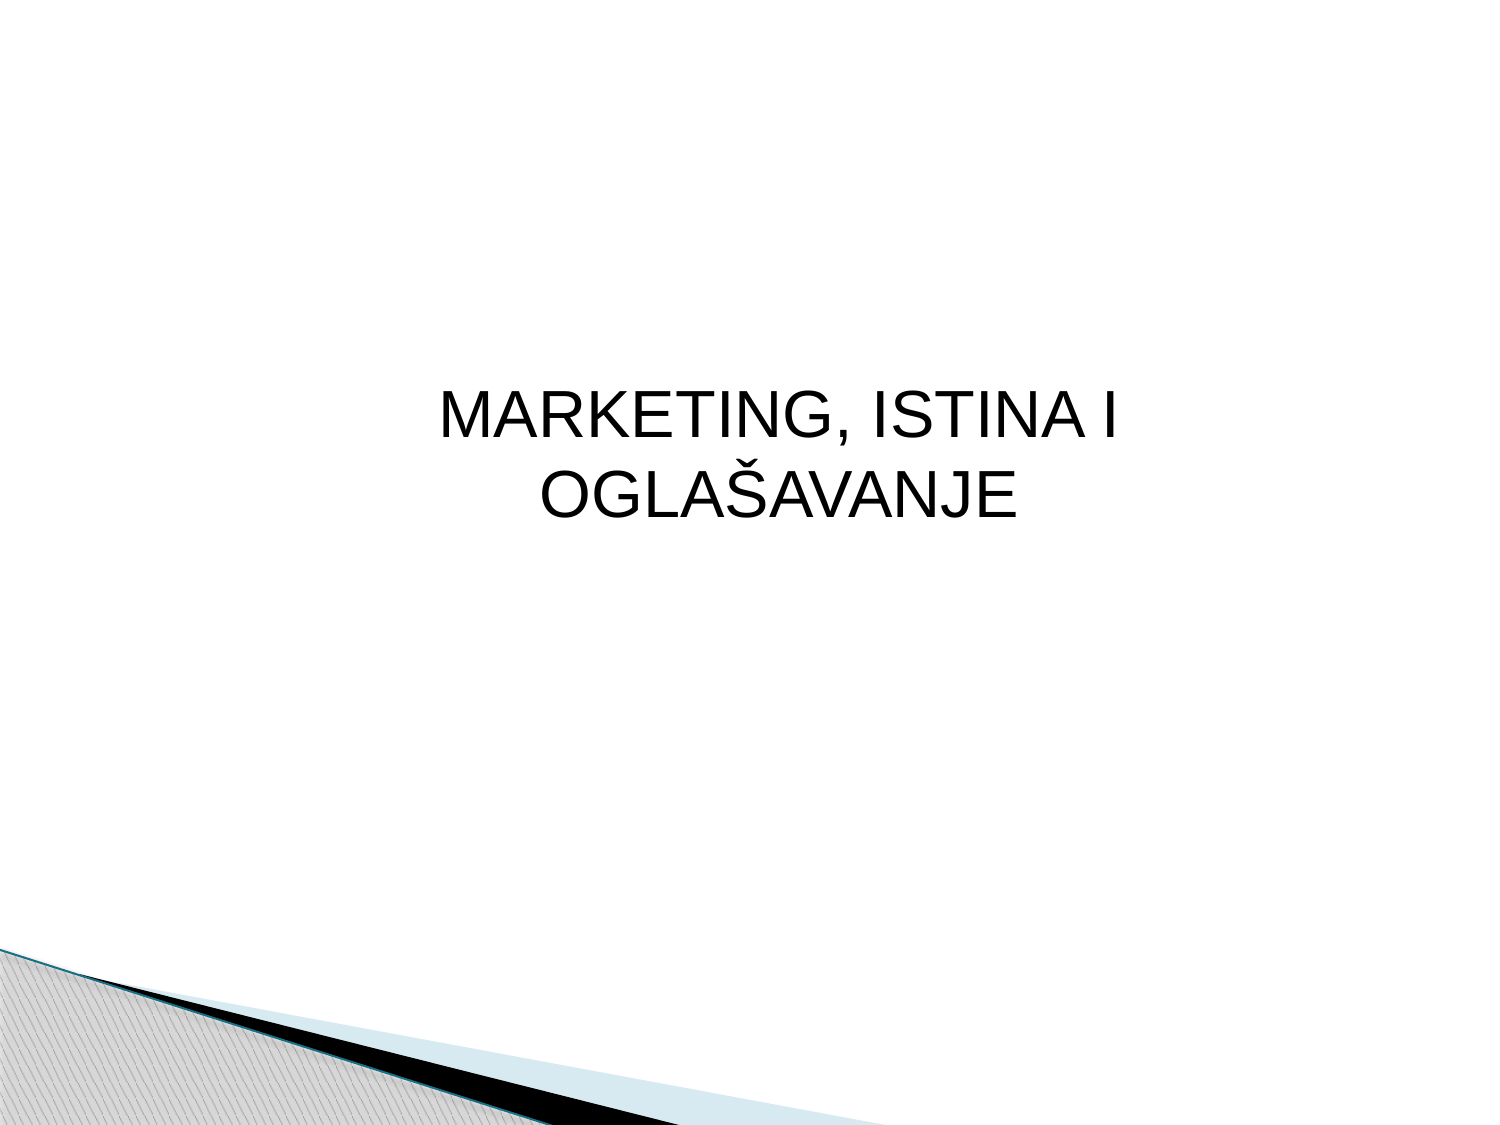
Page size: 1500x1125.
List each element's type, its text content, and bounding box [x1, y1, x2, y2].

text_box MARKETING, ISTINA I OGLAŠAVANJE [246, 363, 1313, 538]
